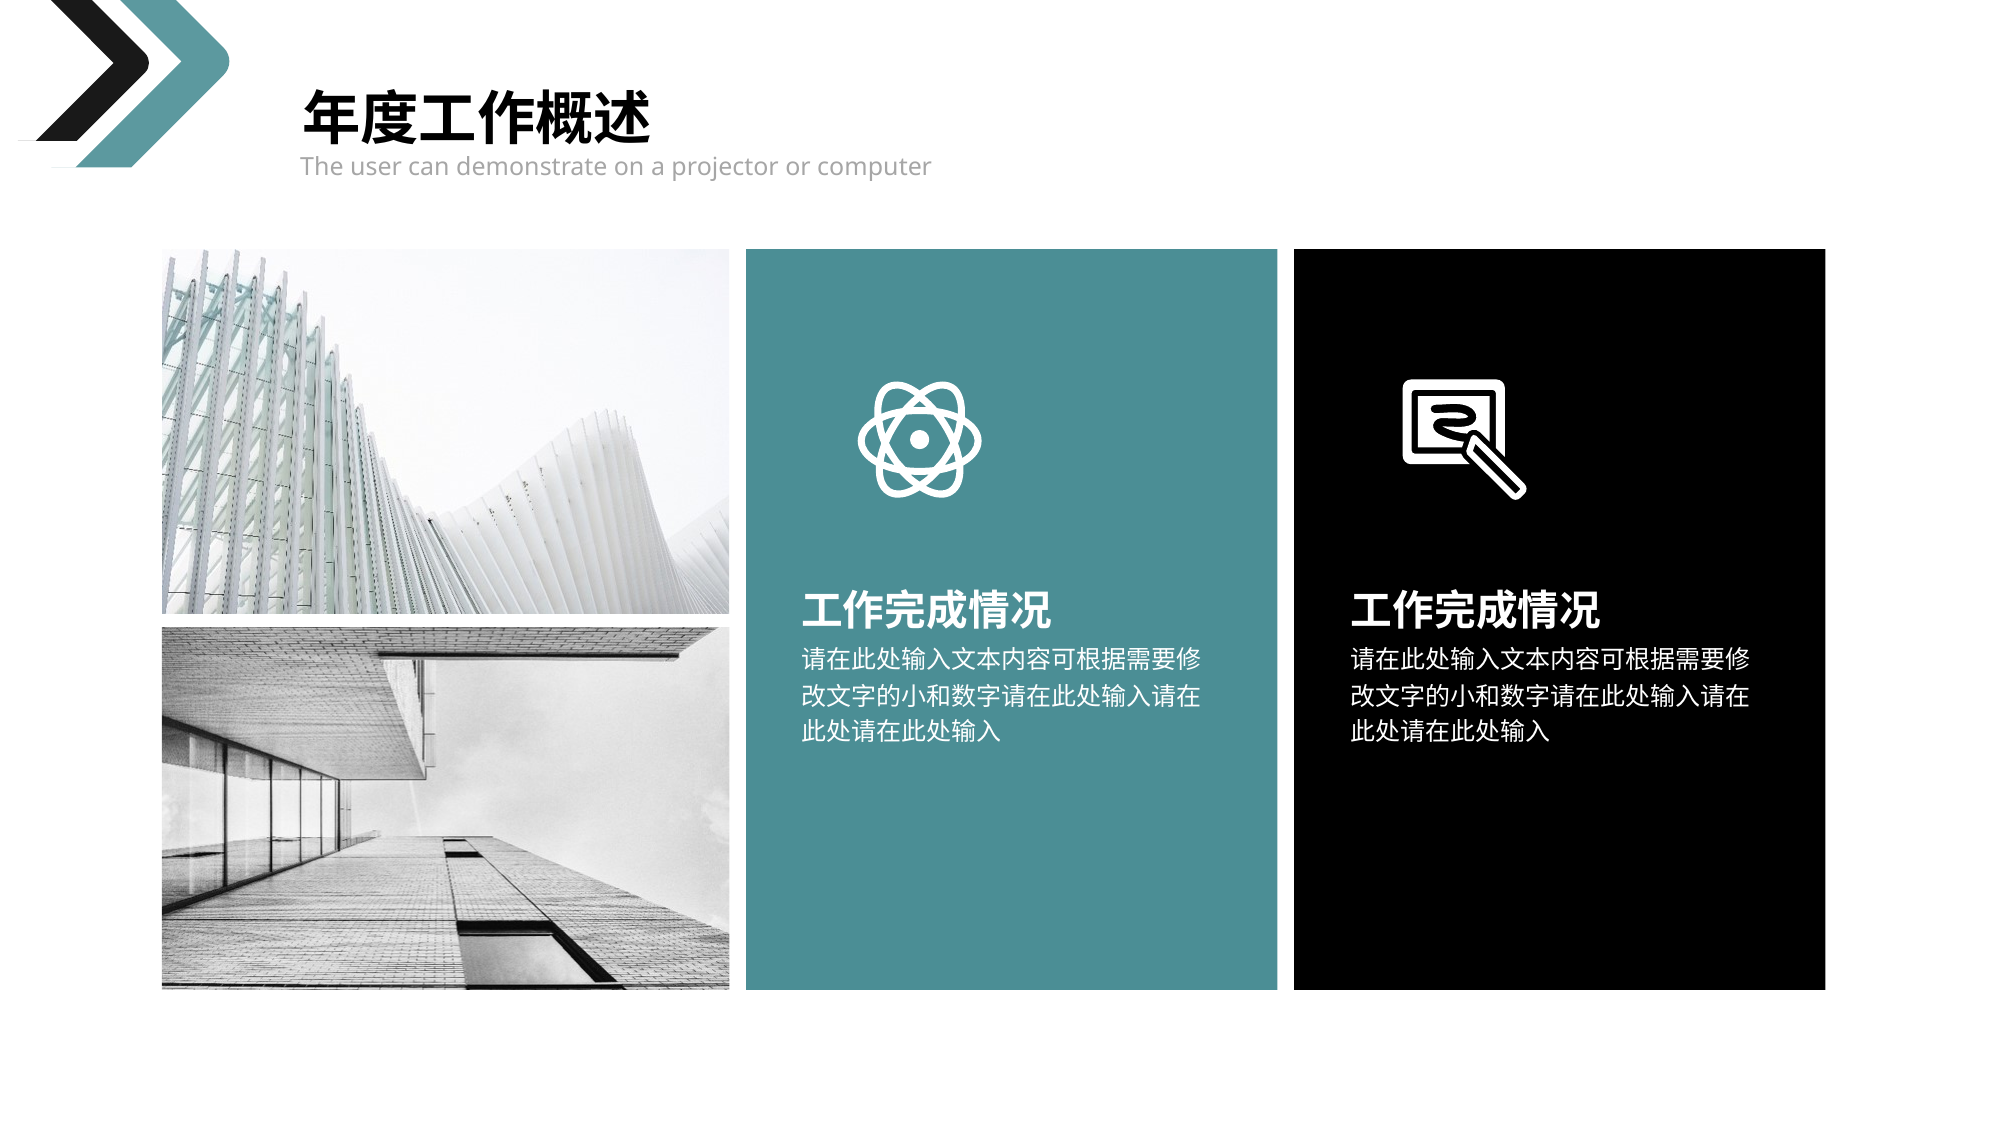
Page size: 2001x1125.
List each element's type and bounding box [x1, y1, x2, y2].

text_box [51, 0, 231, 169]
picture [161, 249, 730, 614]
text_box [285, 73, 1116, 189]
text_box [1465, 433, 1528, 501]
text_box [856, 380, 983, 499]
text_box [1293, 248, 1826, 991]
text_box [745, 248, 1278, 991]
picture [161, 627, 730, 990]
text_box [786, 566, 1235, 753]
text_box [1336, 566, 1784, 753]
text_box [17, 0, 151, 142]
text_box [1401, 378, 1506, 466]
